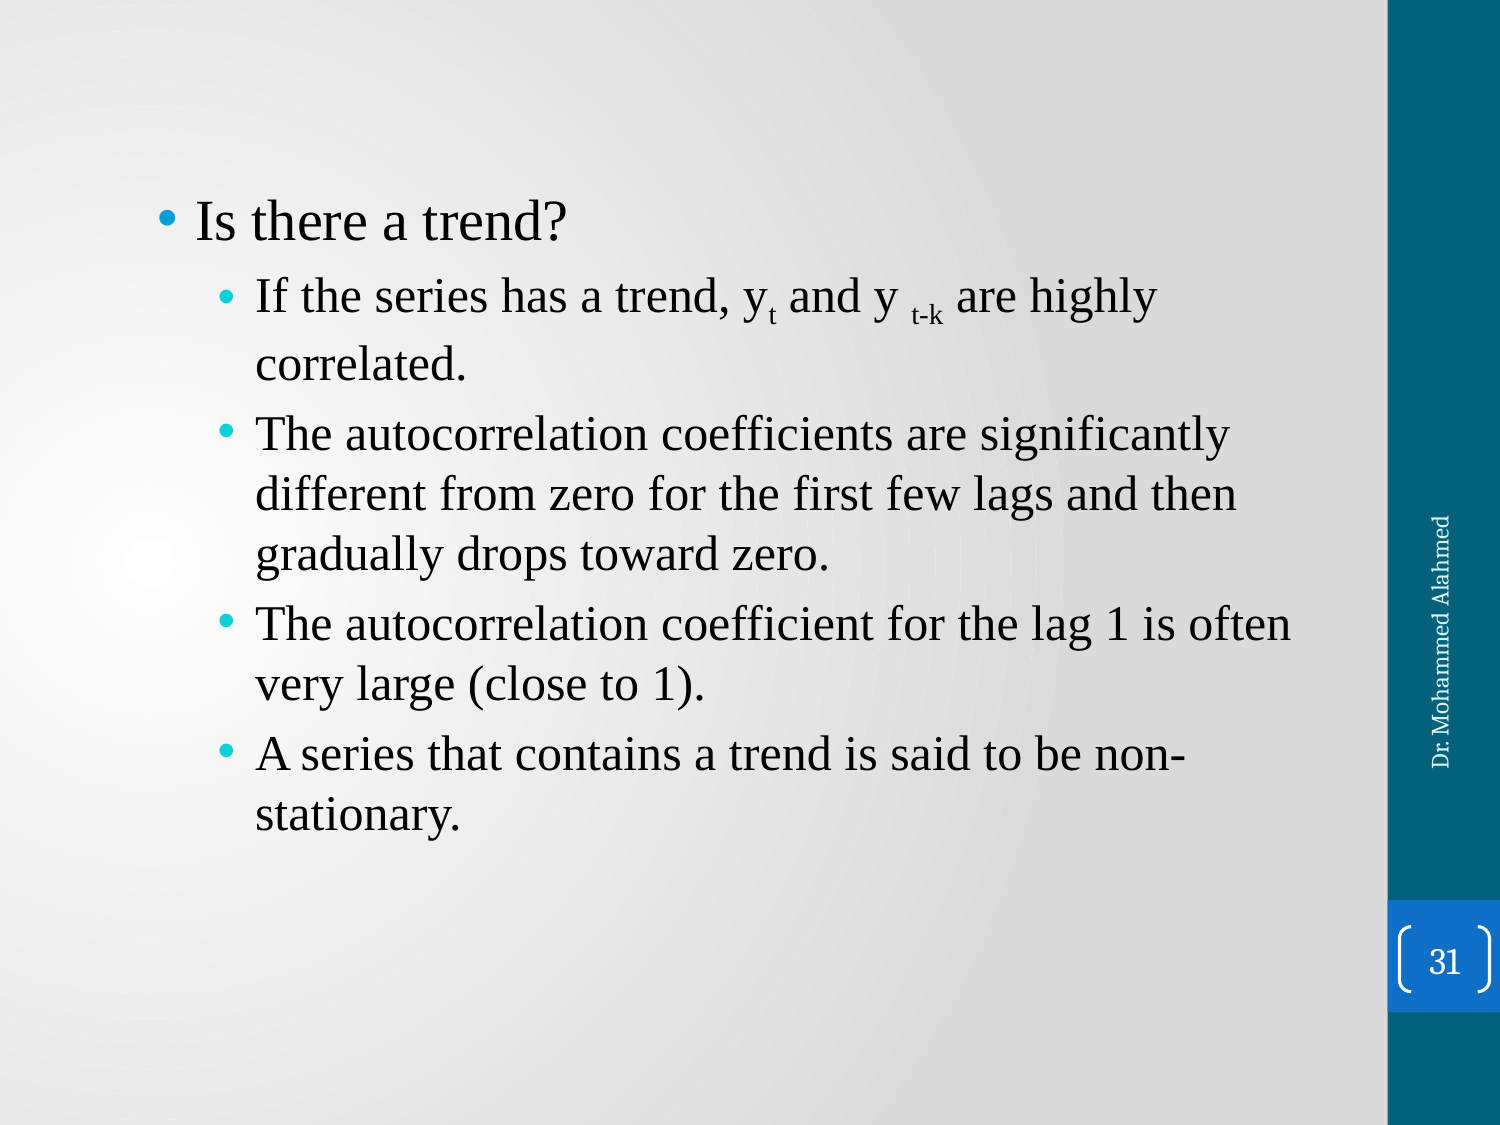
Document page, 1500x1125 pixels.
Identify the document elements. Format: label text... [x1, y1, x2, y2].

footer Dr. Mohammed Alahmed [1408, 500, 1469, 889]
slide_number 31 [1397, 925, 1492, 994]
list Is there a trend? If the series has a trend, yt and y t-k are highly correlated. The autocorrelation coefficients are significantly different from zero for the first few lags and then gradually drops toward zero. The autocorrelation coefficient for the lag 1 is often very large (close to 1). A series that contains a trend is said to be non-stationary. [75, 174, 1325, 963]
